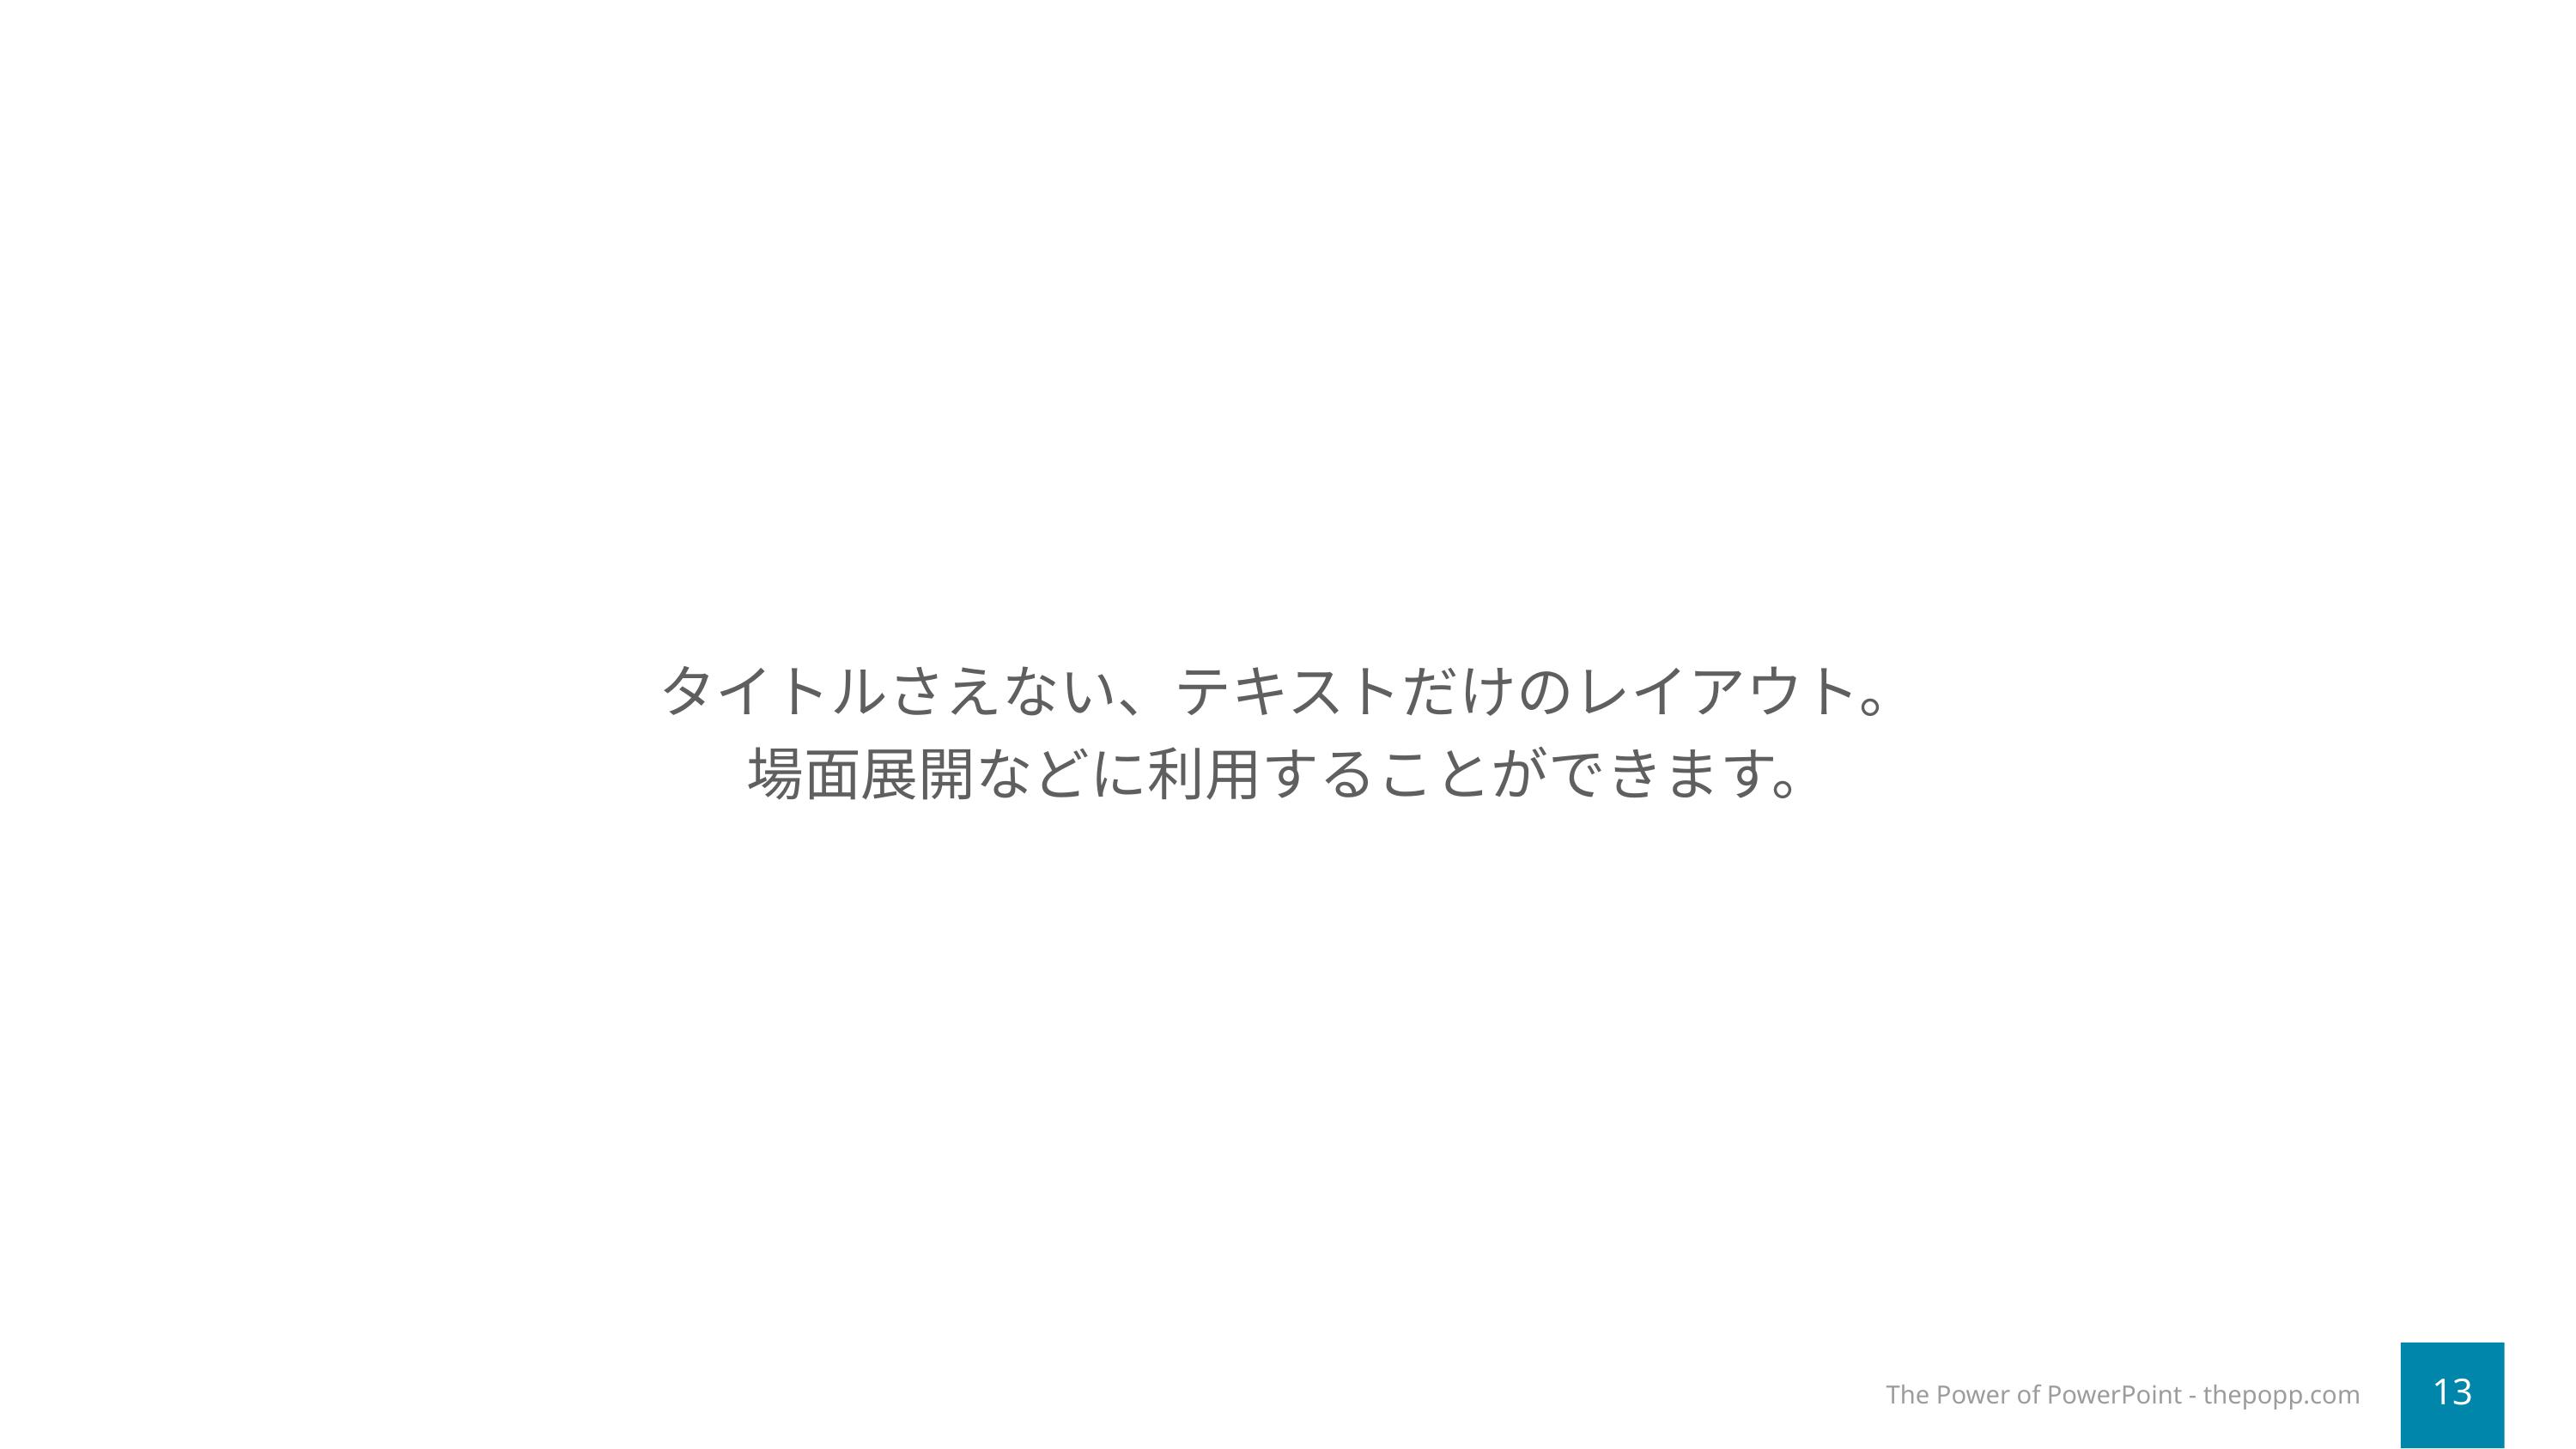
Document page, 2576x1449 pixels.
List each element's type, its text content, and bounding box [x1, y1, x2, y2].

footer The Power of PowerPoint - thepopp.com [1504, 1355, 2374, 1433]
list タイトルさえない、テキストだけのレイアウト。 場面展開などに利用することができます。 [370, 584, 2206, 864]
slide_number 13 [2400, 1355, 2505, 1433]
